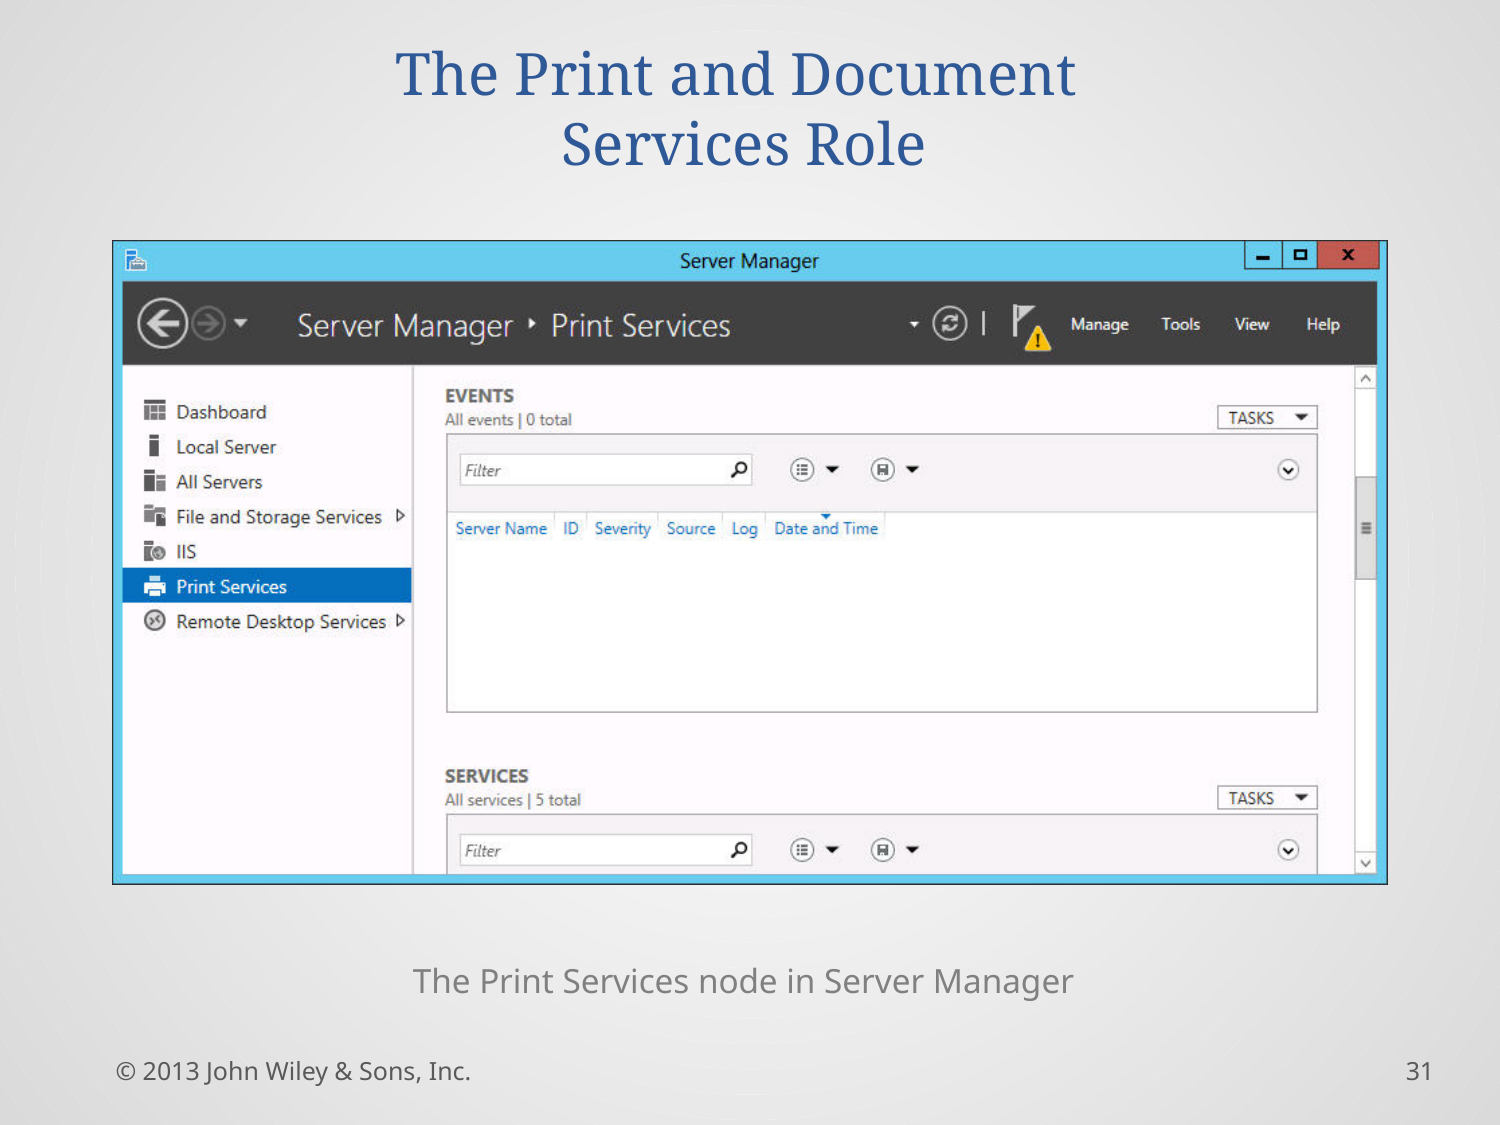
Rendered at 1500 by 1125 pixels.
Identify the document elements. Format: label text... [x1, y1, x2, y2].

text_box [112, 240, 1388, 948]
footer © 2013 John Wiley & Sons, Inc. [108, 1042, 576, 1103]
title The Print and Document Services Role [275, 37, 1213, 185]
list The Print Services node in Server Manager [275, 957, 1213, 1041]
slide_number 31 [1401, 1042, 1494, 1103]
